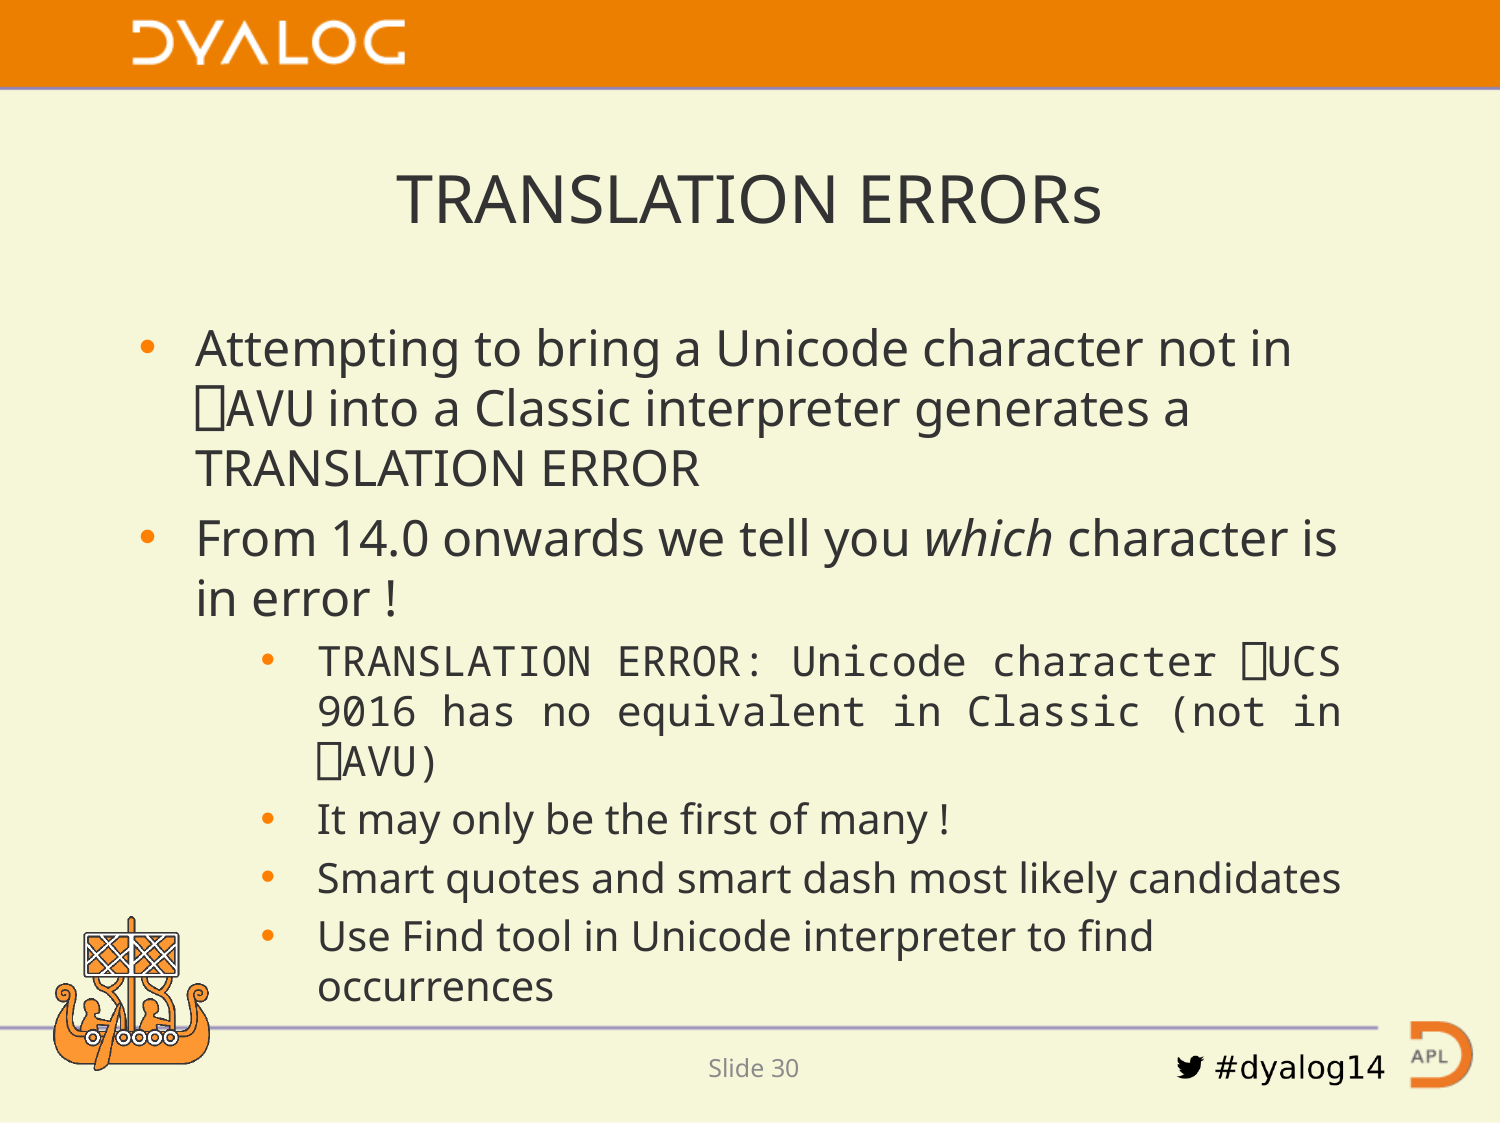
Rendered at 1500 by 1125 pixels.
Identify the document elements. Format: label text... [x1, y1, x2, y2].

slide_number Slide 29 [585, 1039, 923, 1100]
picture [0, 0, 1500, 1123]
list TRANSLATION ERRORs Attempting to bring a Unicode character not in ⎕AVU into a Classic interpreter generates a TRANSLATION ERROR From 14.0 onwards we tell you which character is in error ! TRANSLATION ERROR: Unicode character ⎕UCS 9016 has no equivalent in Classic (not in ⎕AVU) It may only be the first of many ! Smart quotes and smart dash most likely candidates Use Find tool in Unicode interpreter to find occurrences [123, 149, 1376, 988]
